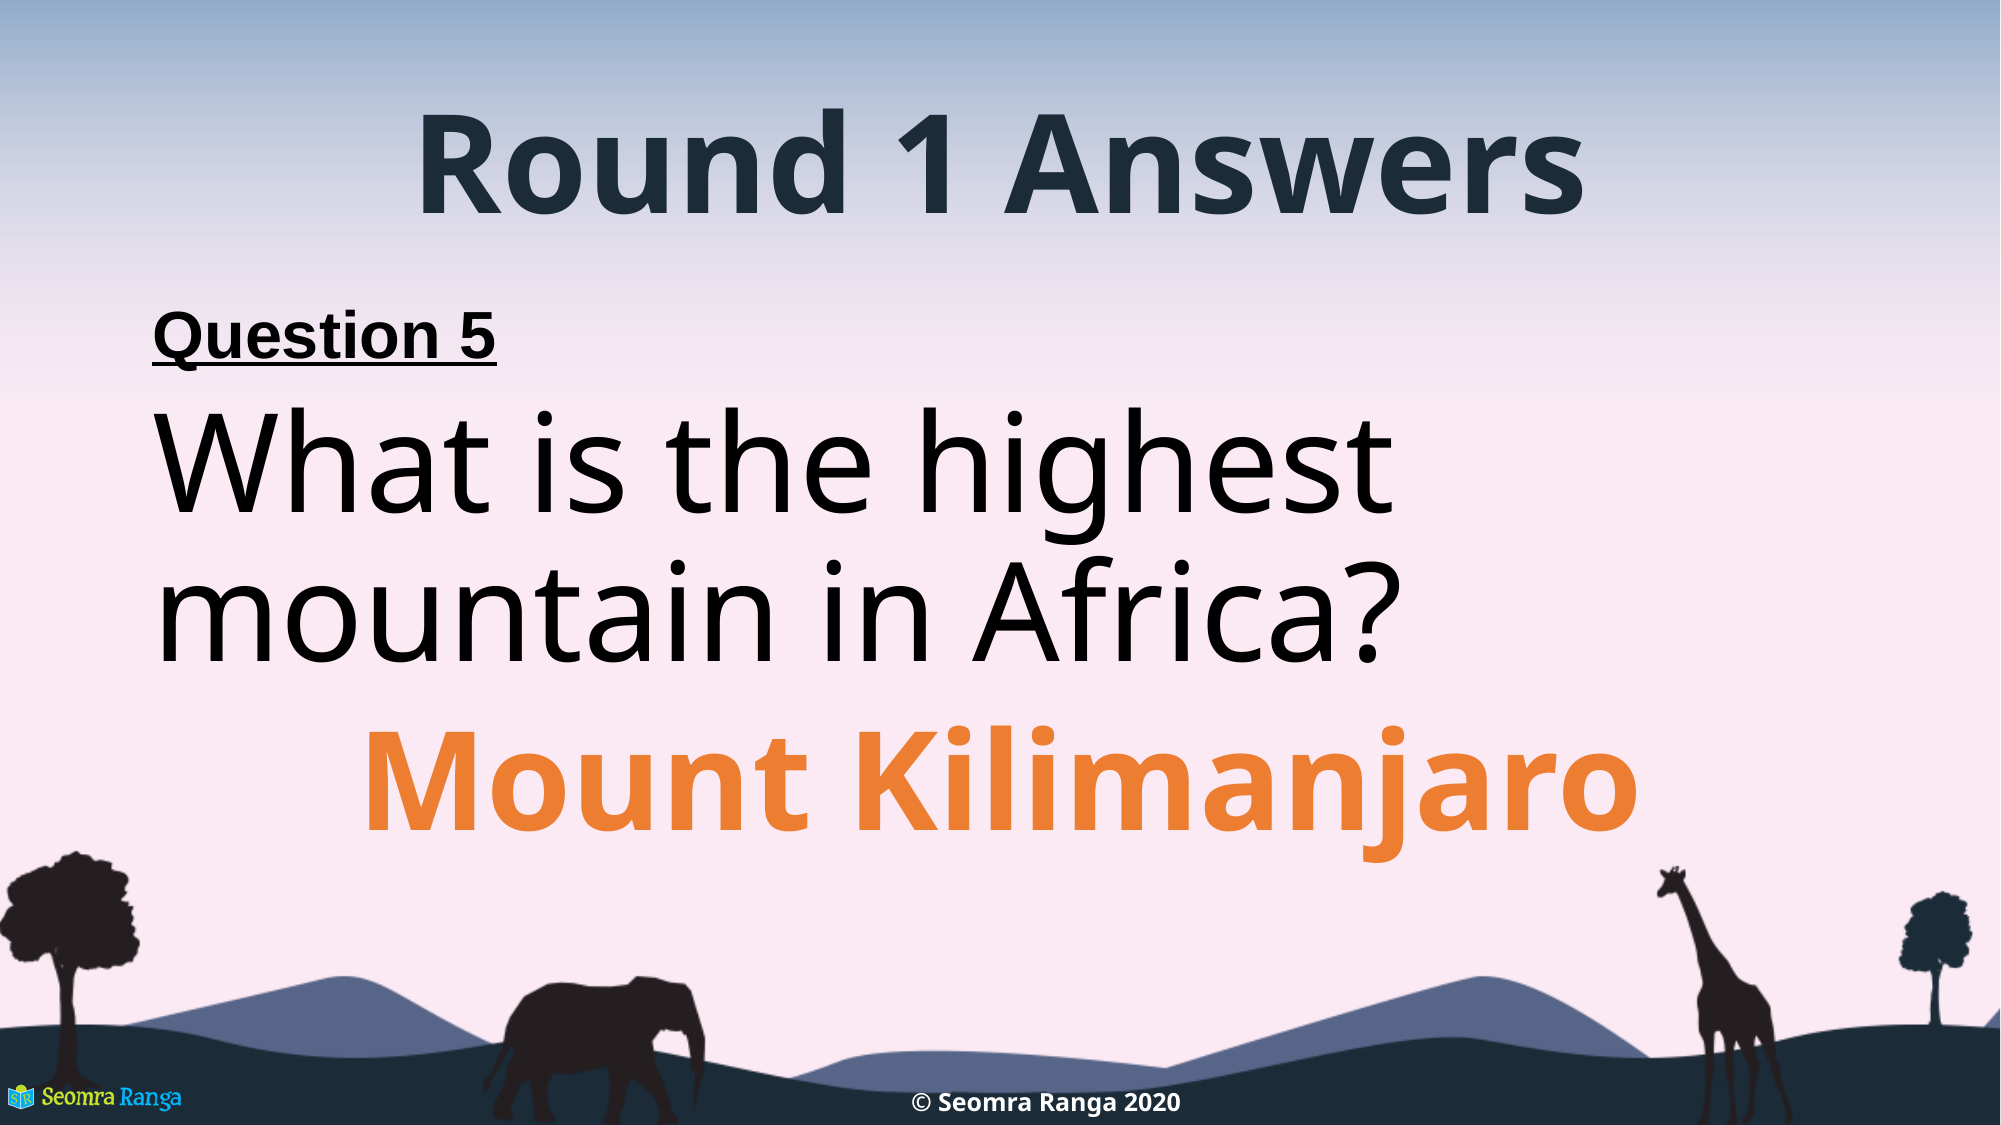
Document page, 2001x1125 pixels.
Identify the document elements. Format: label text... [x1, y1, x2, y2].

title Round 1 Answers [137, 59, 1863, 278]
list Question 5 What is the highest mountain in Africa? Mount Kilimanjaro [137, 293, 1863, 1014]
picture [0, 0, 2001, 1125]
text_box © Seomra Ranga 2020 www.seomraranga.com [762, 1079, 1330, 1125]
